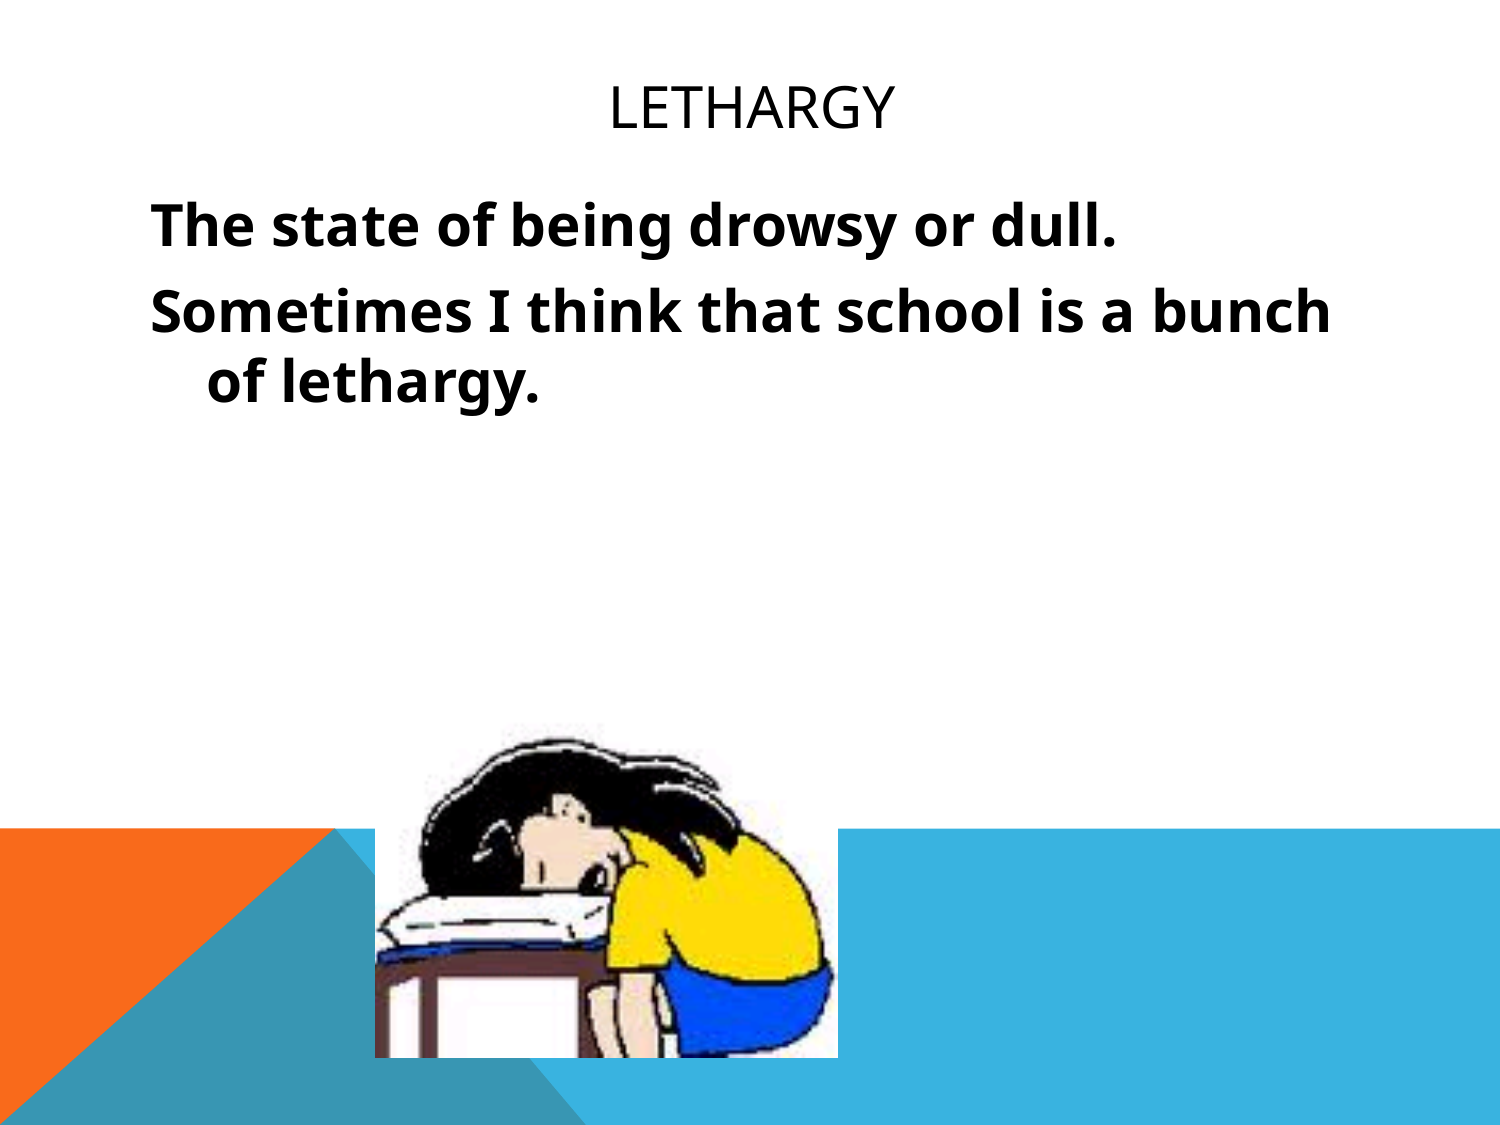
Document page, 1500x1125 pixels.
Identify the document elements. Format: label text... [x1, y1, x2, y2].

title lethargy [135, 60, 1369, 150]
list The state of being drowsy or dull. Sometimes I think that school is a bunch of lethargy. [135, 180, 1369, 768]
picture [374, 699, 838, 1058]
